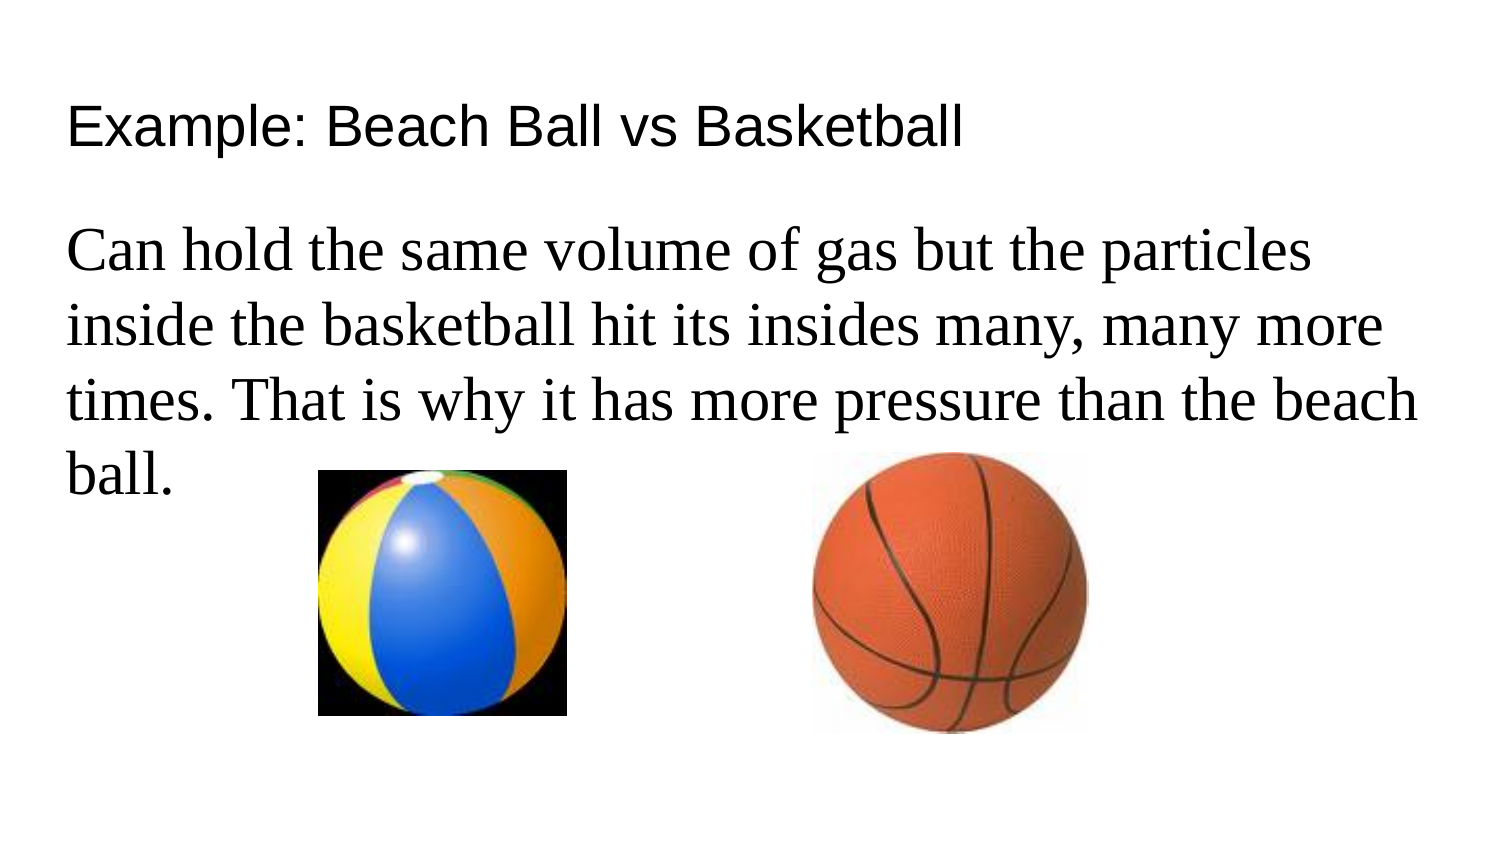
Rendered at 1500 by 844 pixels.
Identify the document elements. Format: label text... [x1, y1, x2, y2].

title Example: Beach Ball vs Basketball [51, 72, 1449, 167]
picture [318, 469, 567, 716]
list Can hold the same volume of gas but the particles inside the basketball hit its insides many, many more times. That is why it has more pressure than the beach ball. [51, 192, 1449, 753]
picture [811, 451, 1090, 734]
